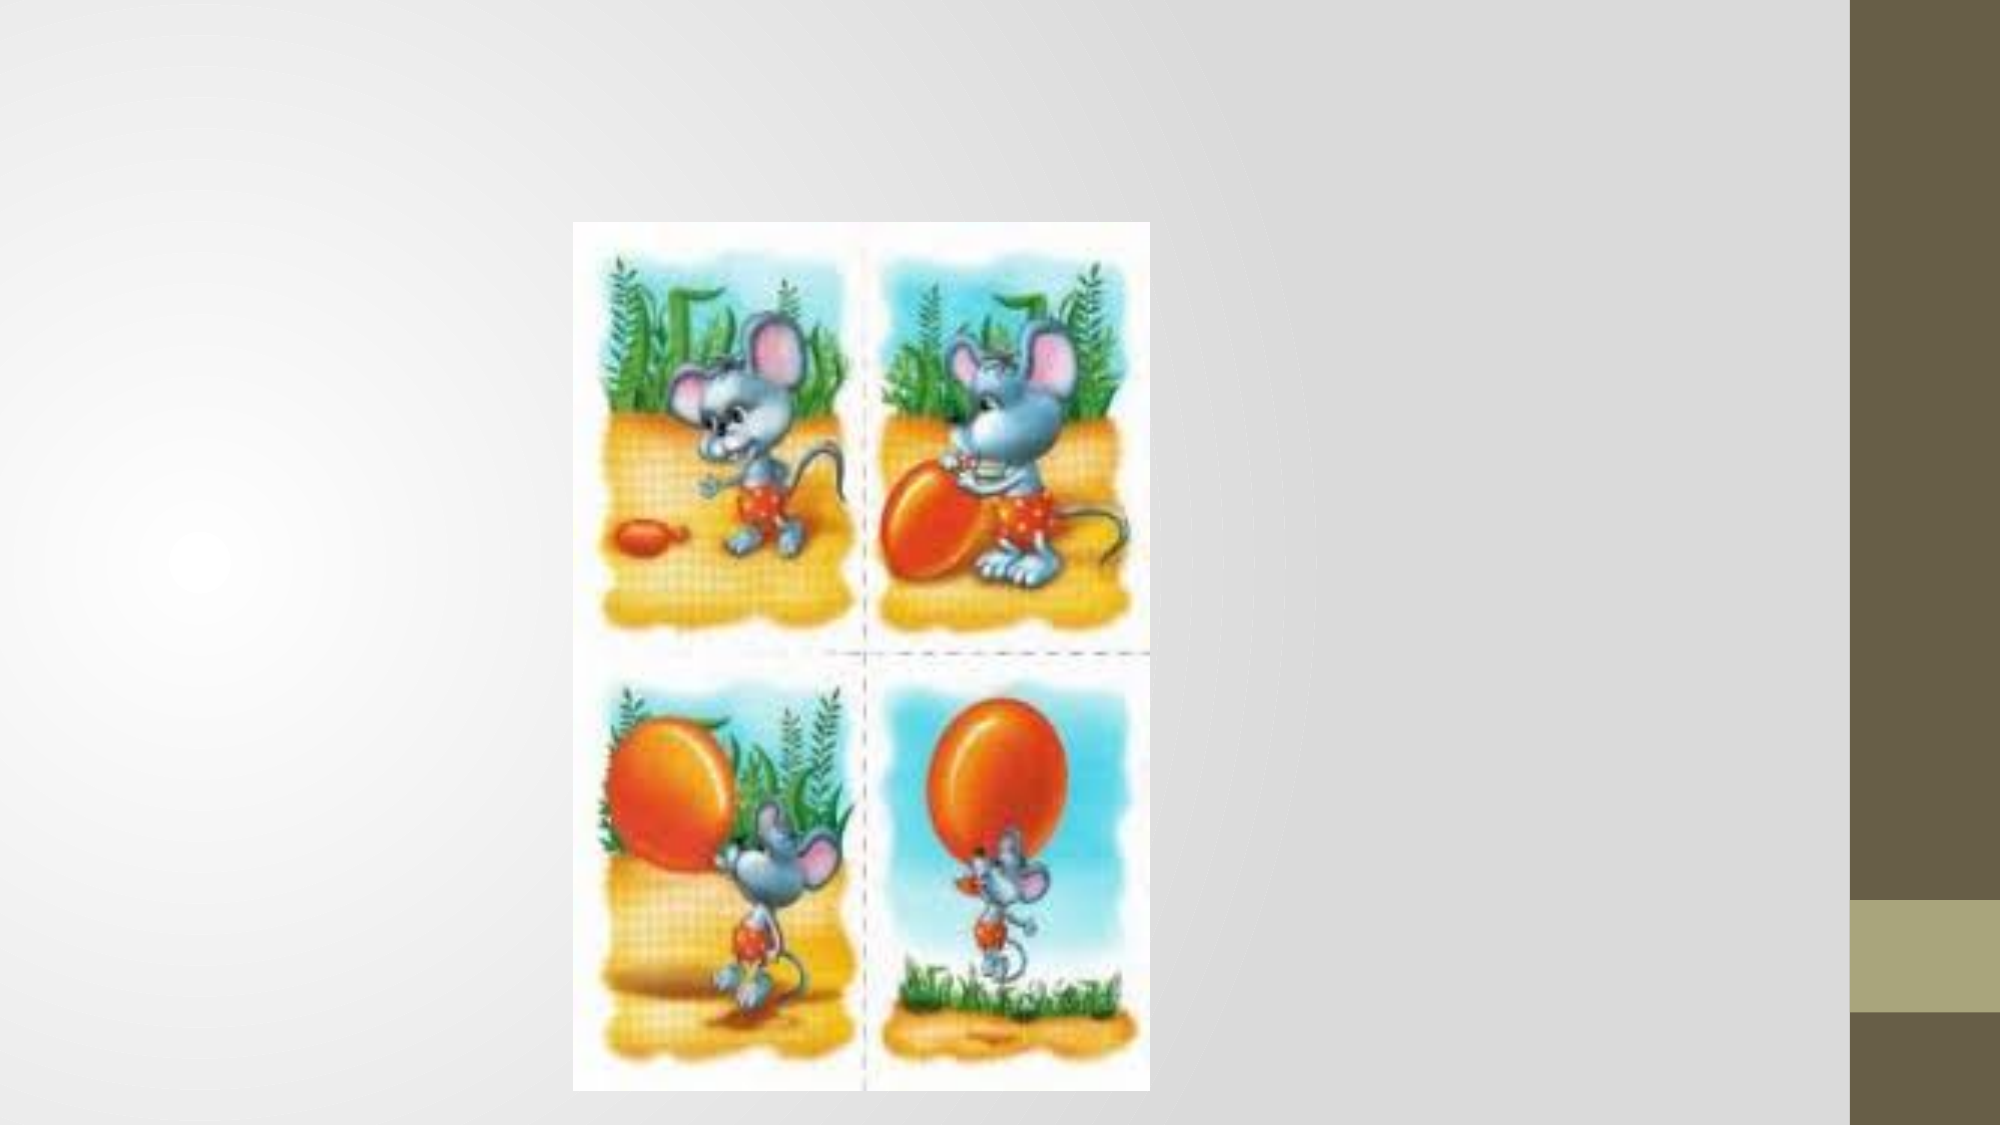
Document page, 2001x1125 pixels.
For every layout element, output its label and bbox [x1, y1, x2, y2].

picture [572, 222, 1151, 1091]
